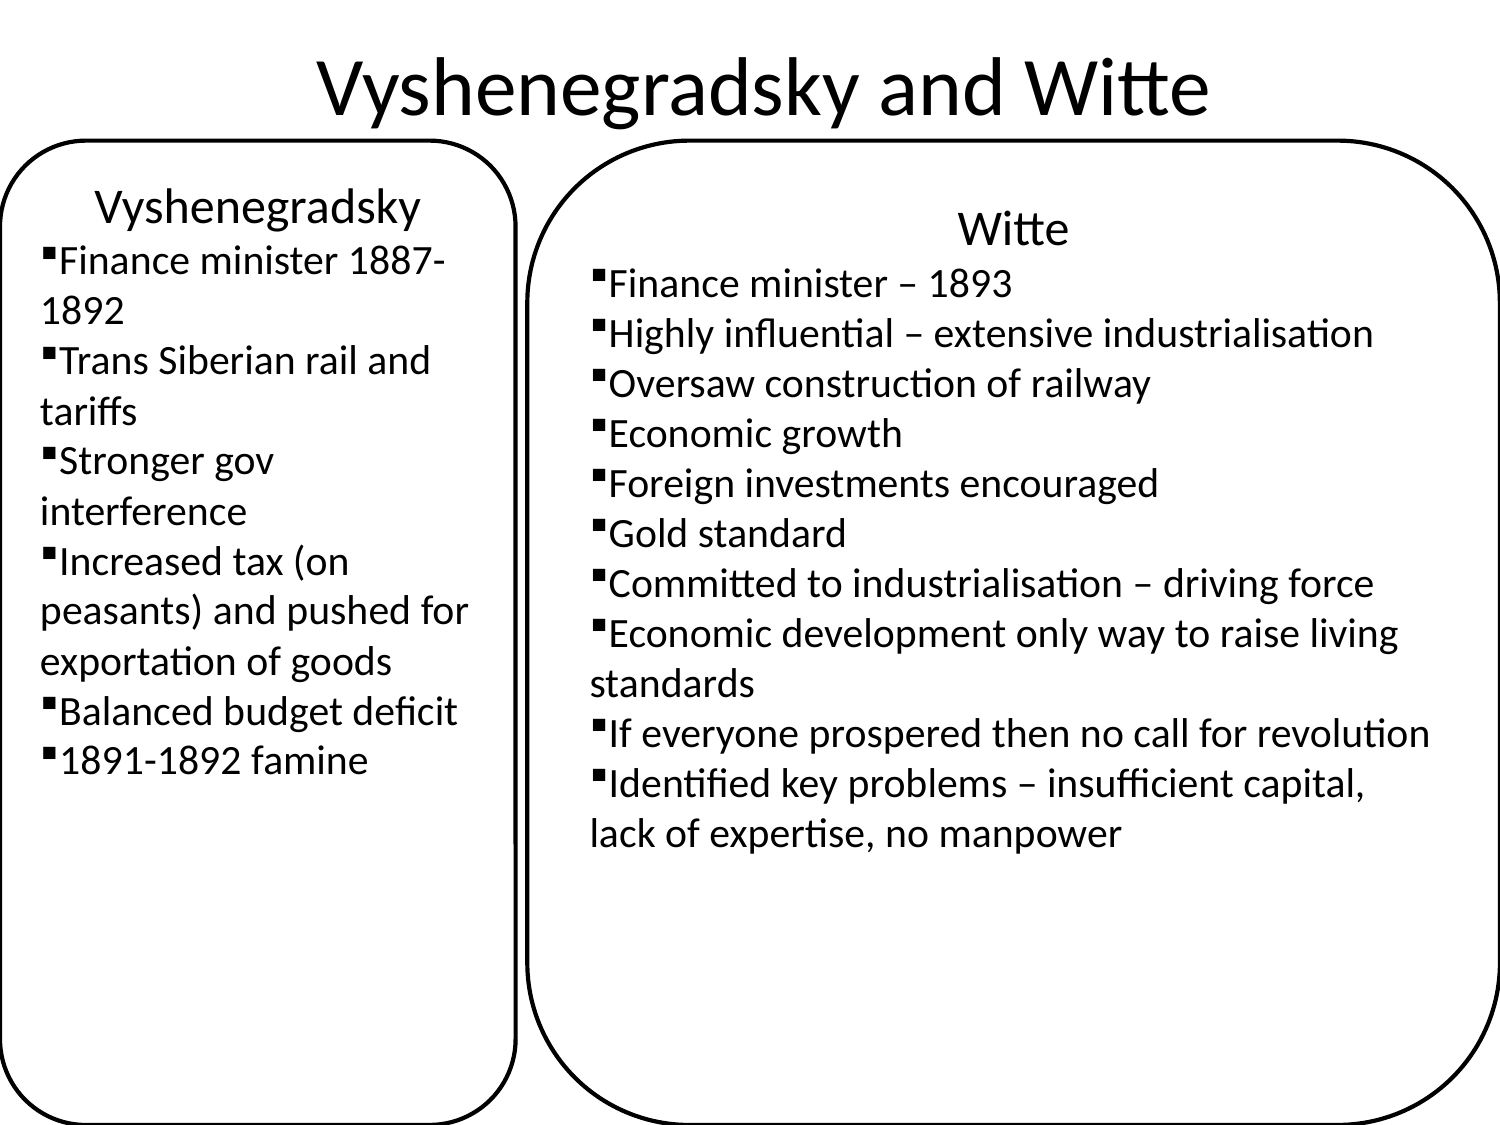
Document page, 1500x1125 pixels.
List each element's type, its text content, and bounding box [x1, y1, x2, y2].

title Vyshenegradsky and Witte [75, 0, 1454, 176]
text_box Vyshenegradsky Finance minister 1887-1892 Trans Siberian rail and tariffs Stronger gov interference Increased tax (on peasants) and pushed for exportation of goods Balanced budget deficit 1891-1892 famine [0, 138, 518, 1125]
text_box Witte Finance minister – 1893 Highly influential – extensive industrialisation Oversaw construction of railway Economic growth Foreign investments encouraged Gold standard Committed to industrialisation – driving force Economic development only way to raise living standards If everyone prospered then no call for revolution Identified key problems – insufficient capital, lack of expertise, no manpower [525, 138, 1500, 1125]
